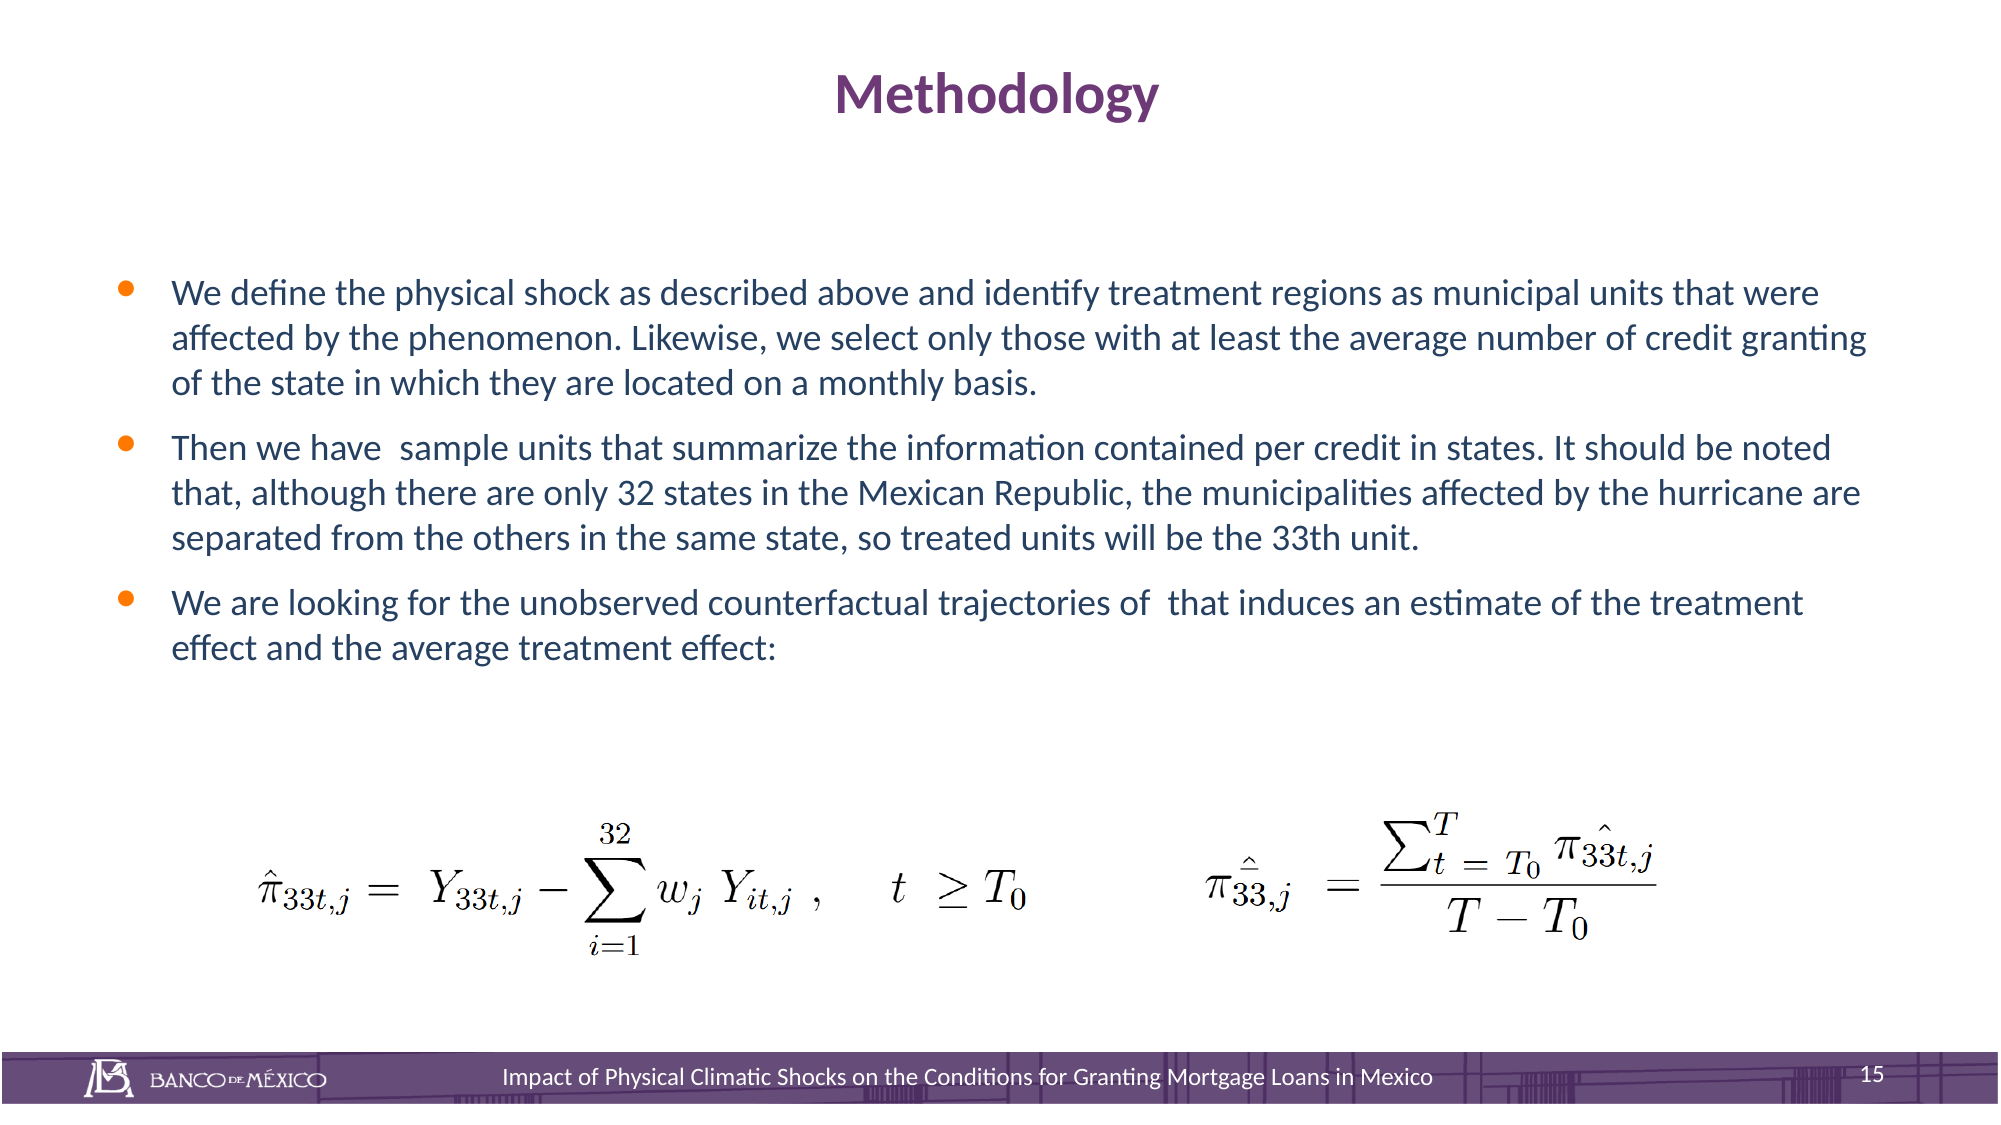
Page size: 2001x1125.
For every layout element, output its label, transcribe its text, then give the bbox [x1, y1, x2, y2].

title Methodology [97, 30, 1898, 149]
picture [1485, 1052, 1998, 1104]
picture [255, 818, 1037, 967]
picture [1186, 805, 1683, 947]
text_box Impact of Physical Climatic Shocks on the Conditions for Granting Mortgage Loans in Mexico [452, 1060, 1485, 1121]
slide_number 15 [1433, 1042, 1900, 1103]
picture [2, 1052, 1433, 1104]
